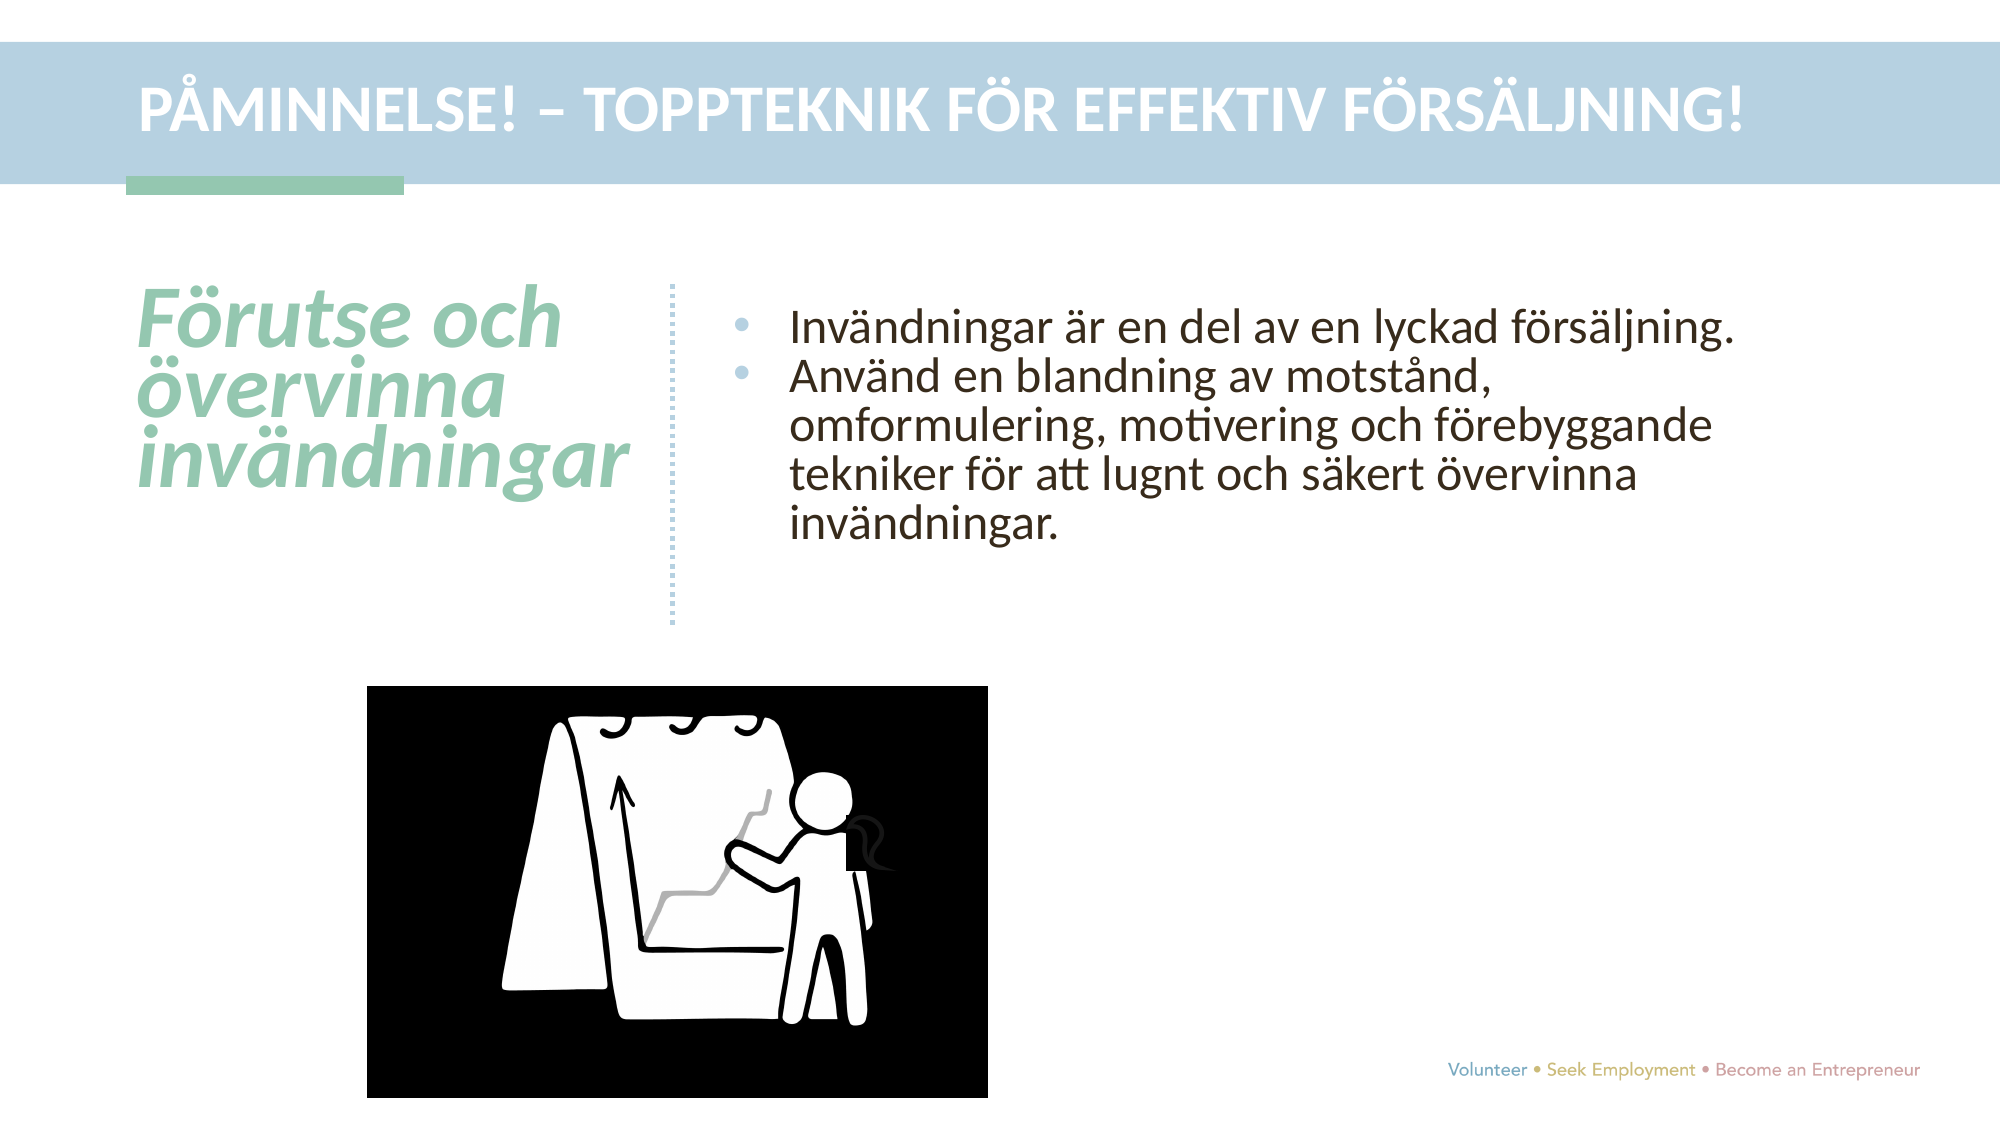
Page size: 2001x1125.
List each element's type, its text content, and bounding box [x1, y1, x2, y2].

picture [1418, 1046, 1971, 1103]
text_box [366, 686, 988, 1098]
text_box Invändningar är en del av en lyckad försäljning. Använd en blandning av motstånd, omformulering, motivering och förebyggande tekniker för att lugnt och säkert övervinna invändningar. [718, 297, 1791, 987]
text_box Förutse och övervinna invändningar [121, 288, 664, 568]
list PÅMINNELSE! – TOPPTEKNIK FÖR EFFEKTIV FÖRSÄLJNING! [123, 51, 1913, 170]
